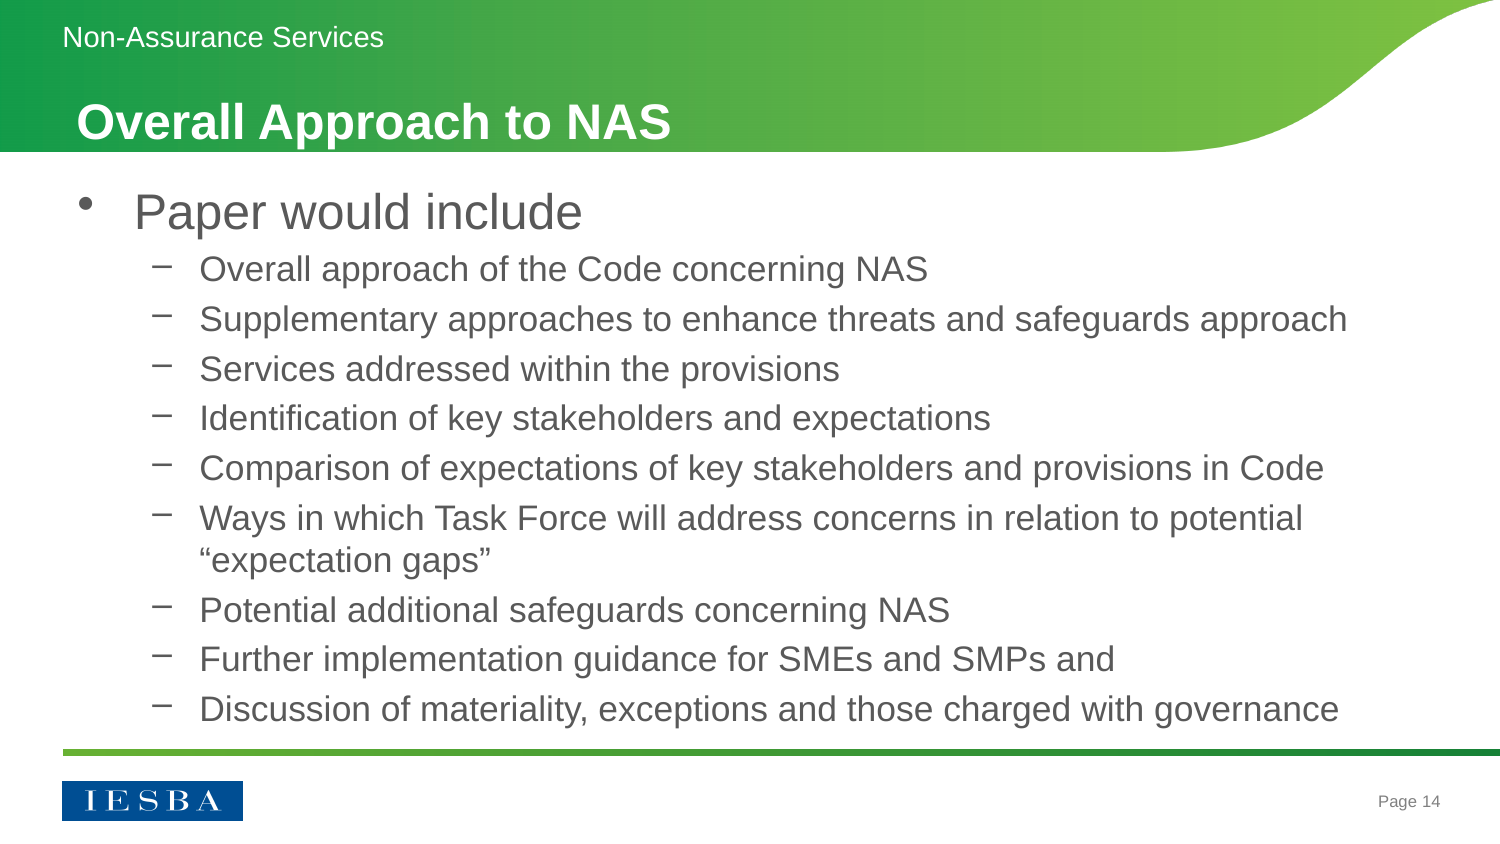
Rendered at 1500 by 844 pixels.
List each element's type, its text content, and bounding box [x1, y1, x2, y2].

subtitle Non-Assurance Services [62, 18, 500, 47]
picture [0, 0, 1497, 152]
picture [62, 781, 243, 821]
title Overall Approach to NAS [62, 56, 1300, 122]
list Paper would include Overall approach of the Code concerning NAS Supplementary approaches to enhance threats and safeguards approach Services addressed within the provisions Identification of key stakeholders and expectations Comparison of expectations of key stakeholders and provisions in Code Ways in which Task Force will address concerns in relation to potential “expectation gaps” Potential additional safeguards concerning NAS Further implementation guidance for SMEs and SMPs and Discussion of materiality, exceptions and those charged with governance [62, 171, 1450, 679]
